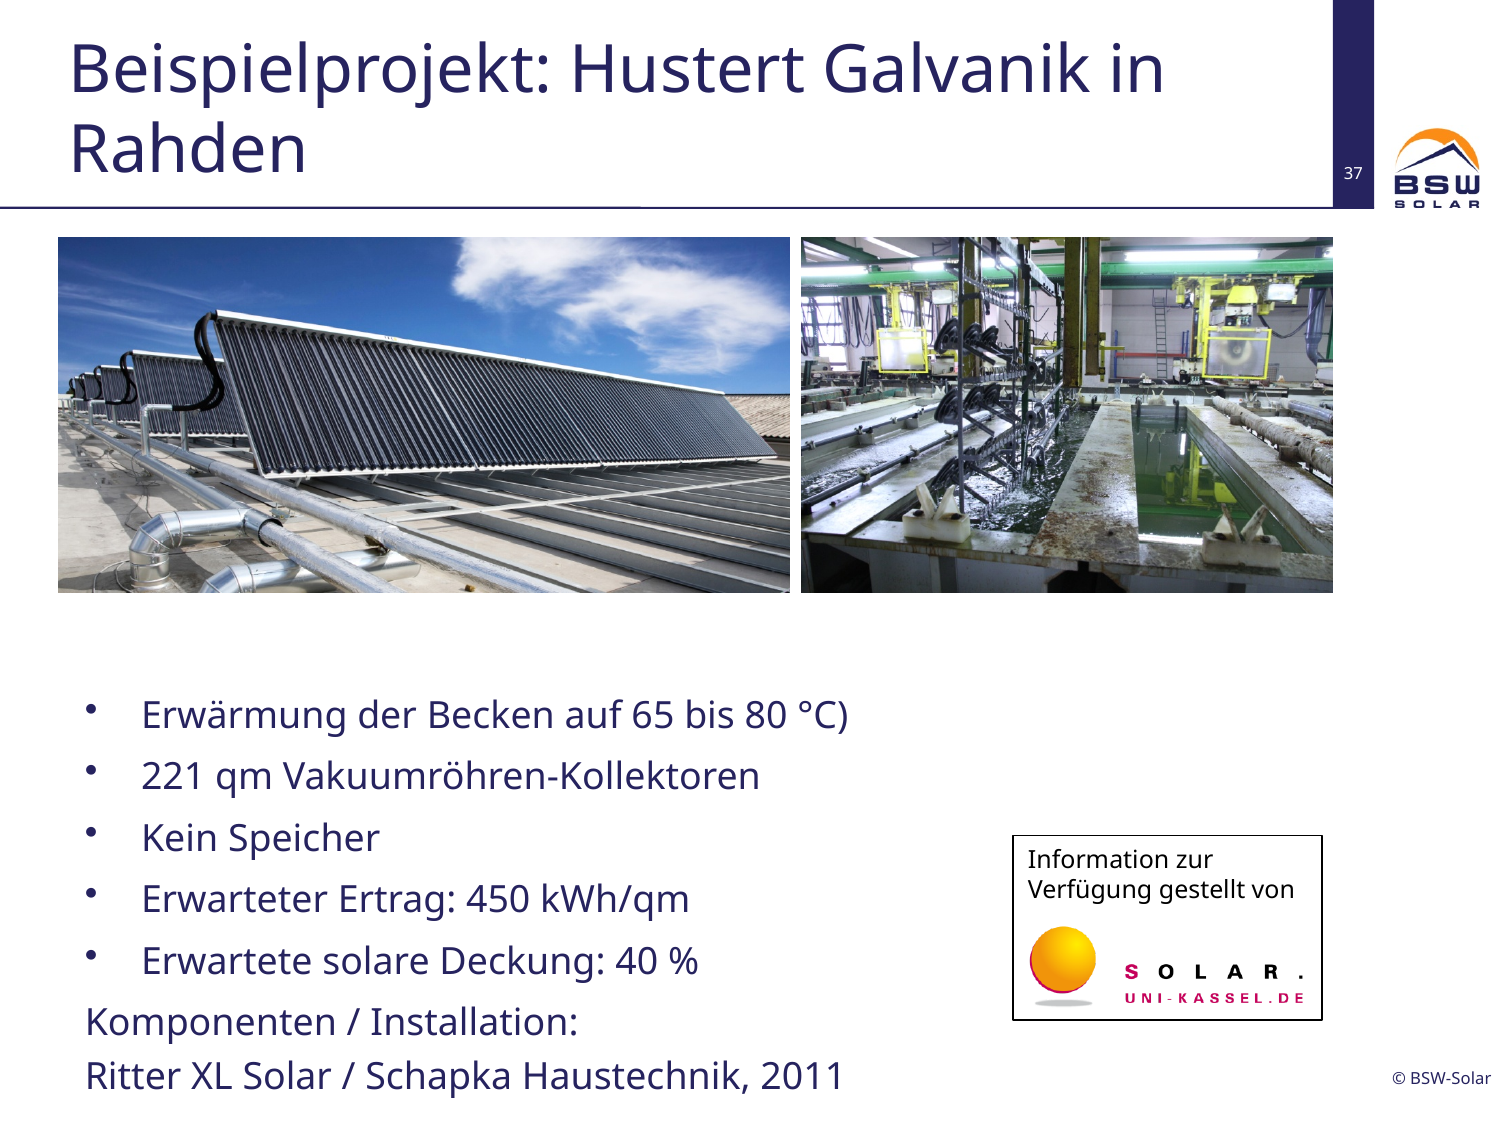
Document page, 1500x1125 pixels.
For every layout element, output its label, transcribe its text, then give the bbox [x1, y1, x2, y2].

text_box Information zur Verfügung gestellt von [1012, 835, 1322, 913]
picture [800, 237, 1333, 593]
list Erwärmung der Becken auf 65 bis 80 °C) 221 qm Vakuumröhren-Kollektoren Kein Speicher Erwarteter Ertrag: 450 kWh/qm Erwartete solare Deckung: 40 % Komponenten / Installation: Ritter XL Solar / Schapka Haustechnik, 2011 [68, 681, 1305, 1086]
slide_number 37 [1332, 81, 1375, 186]
picture [58, 237, 791, 593]
title Beispielprojekt: Hustert Galvanik in Rahden [68, 0, 1263, 187]
picture [1012, 913, 1321, 1019]
footer © BSW-Solar [1392, 924, 1500, 1088]
picture [1391, 125, 1482, 208]
